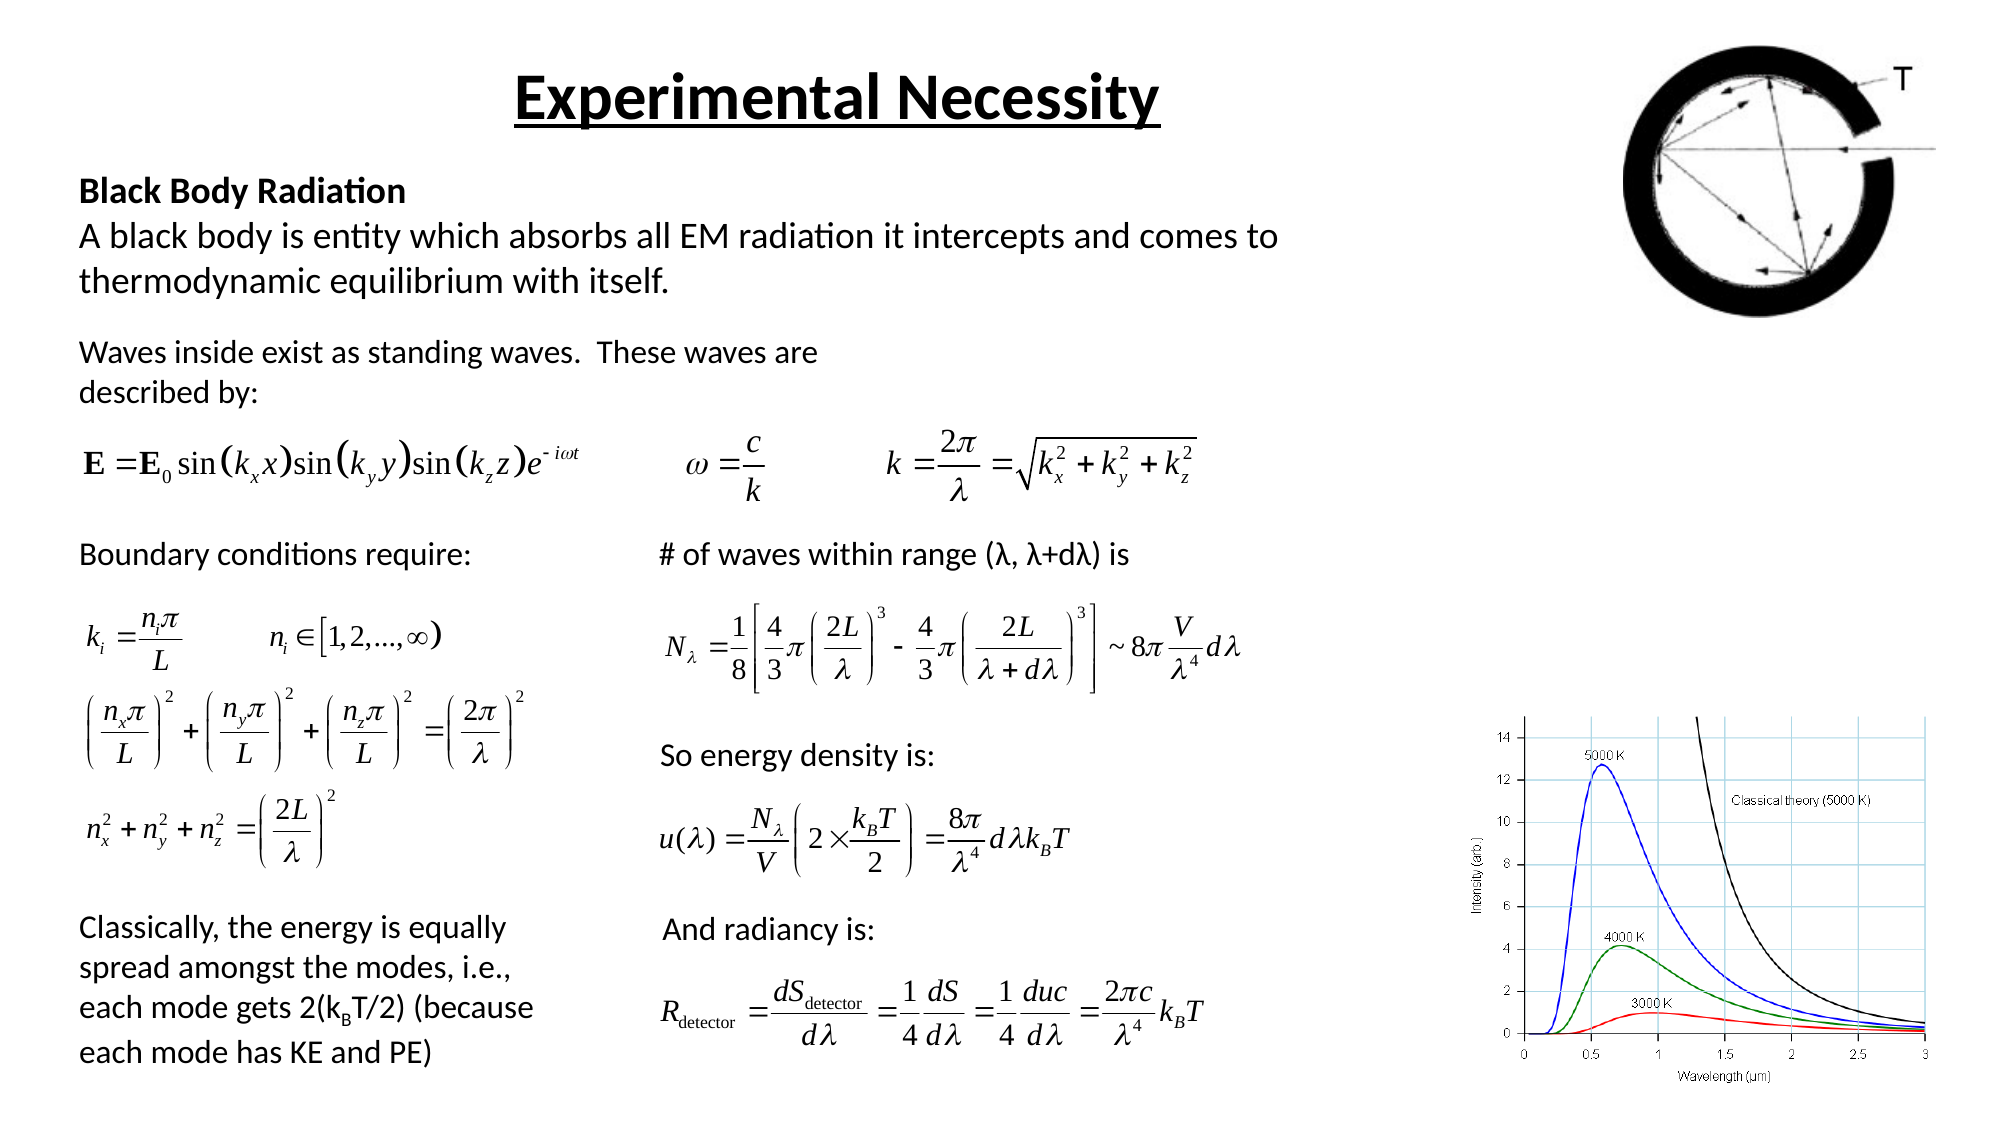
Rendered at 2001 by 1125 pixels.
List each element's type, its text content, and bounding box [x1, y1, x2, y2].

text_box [655, 971, 1212, 1052]
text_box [81, 599, 534, 876]
text_box So energy density is: [645, 726, 1036, 781]
text_box Waves inside exist as standing waves. These waves are described by: [64, 323, 887, 418]
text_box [659, 596, 1248, 701]
text_box Classically, the energy is equally spread amongst the modes, i.e., each mode gets 2(kBT/2) (because each mode has KE and PE) [64, 897, 568, 1078]
picture [1623, 45, 1936, 318]
text_box Boundary conditions require: [64, 524, 540, 580]
text_box Experimental Necessity [499, 45, 1251, 141]
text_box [655, 797, 1076, 884]
text_box And radiancy is: [647, 899, 1125, 955]
text_box # of waves within range (λ, λ+dλ) is [643, 524, 1153, 580]
text_box Black Body Radiation A black body is entity which absorbs all EM radiation it intercepts and comes to thermodynamic equilibrium with itself. [64, 158, 1527, 309]
picture [1466, 710, 1944, 1086]
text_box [78, 421, 1204, 509]
